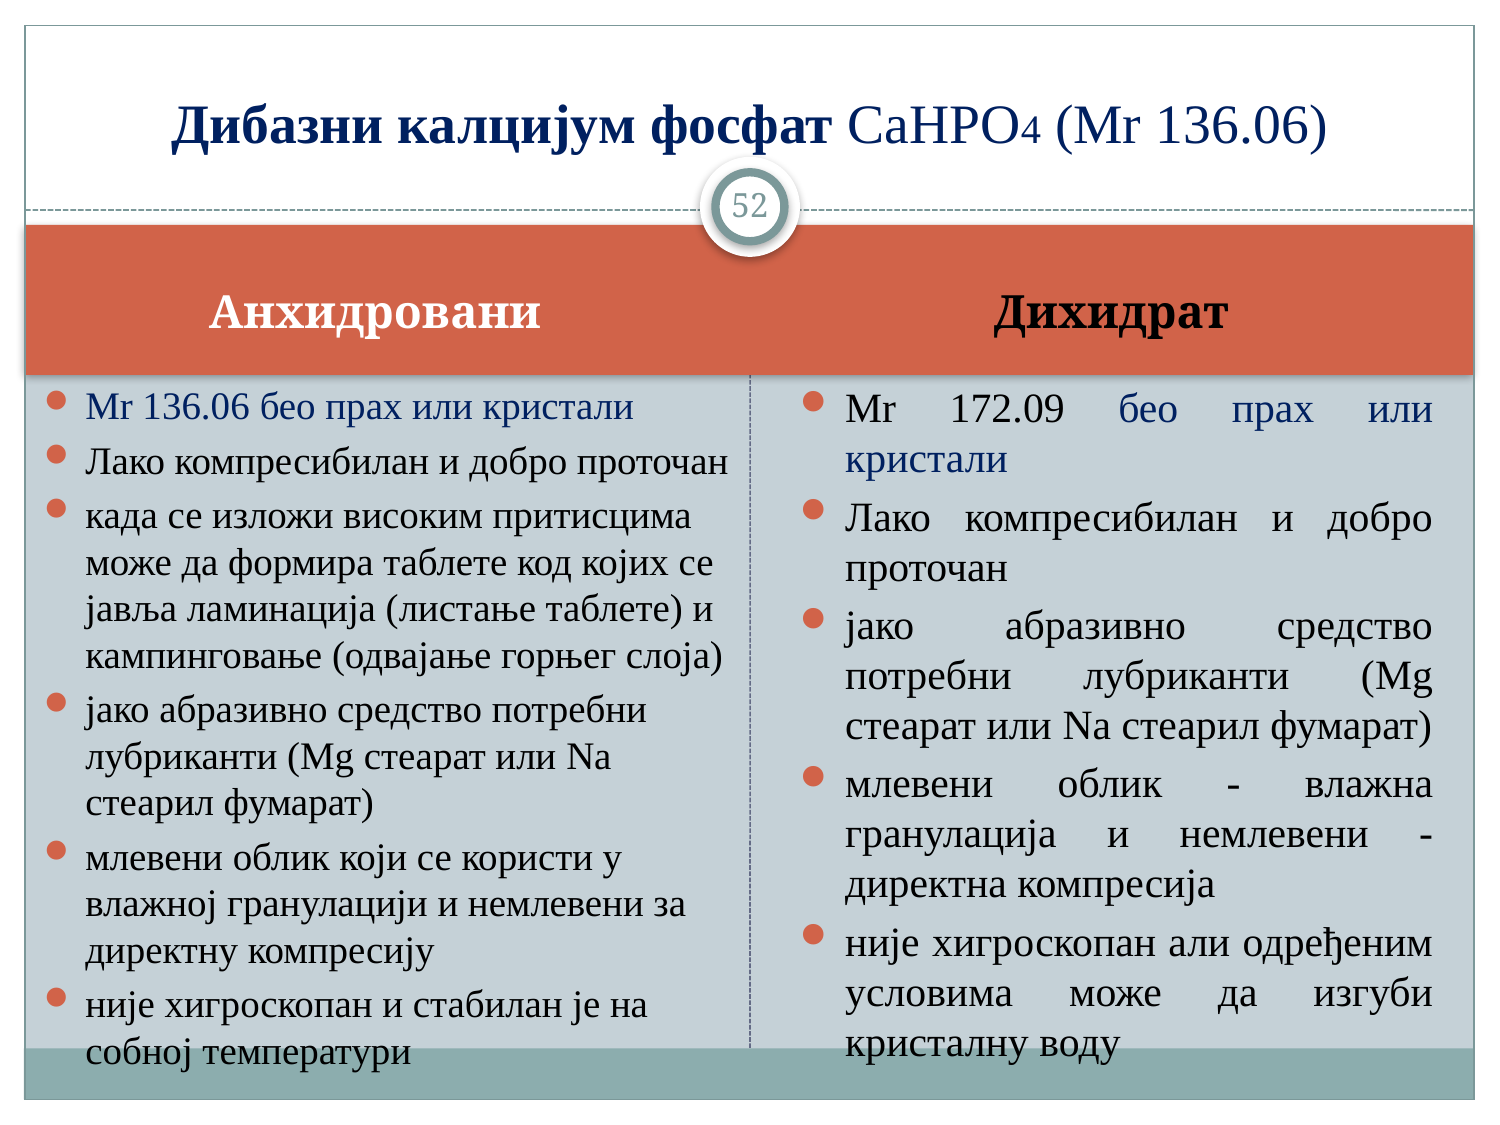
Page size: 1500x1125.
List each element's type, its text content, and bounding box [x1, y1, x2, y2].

list Дихидрат [785, 249, 1450, 371]
title Дибазни калцијум фосфат CaHPO4 (Mr 136.06) [49, 37, 1450, 162]
list Анхидровани [48, 249, 714, 371]
list Mr 172.09 бео прах или кристали Лако компресибилан и добро проточан јако абразивно средство потребни лубриканти (Mg стеарат или Na стеарил фумарат) млевени облик - влажна гранулација и немлевени - директна компресија није хигроскопан али одређеним условима може да изгуби кристалну воду [785, 373, 1448, 1001]
list Mr 136.06 бео прах или кристали Лако компресибилан и добро проточан када се изложи високим притисцима може да формира таблете код којих се јавља ламинација (листање таблете) и кампинговање (одвајање горњег слоја) јако абразивно средство потребни лубриканти (Mg стеарат или Na стеарил фумарат) млевени облик који се користи у влажној гранулацији и немлевени за директну компресију није хигроскопан и стабилан је на собној температури [29, 373, 762, 1094]
slide_number 52 [712, 171, 788, 244]
